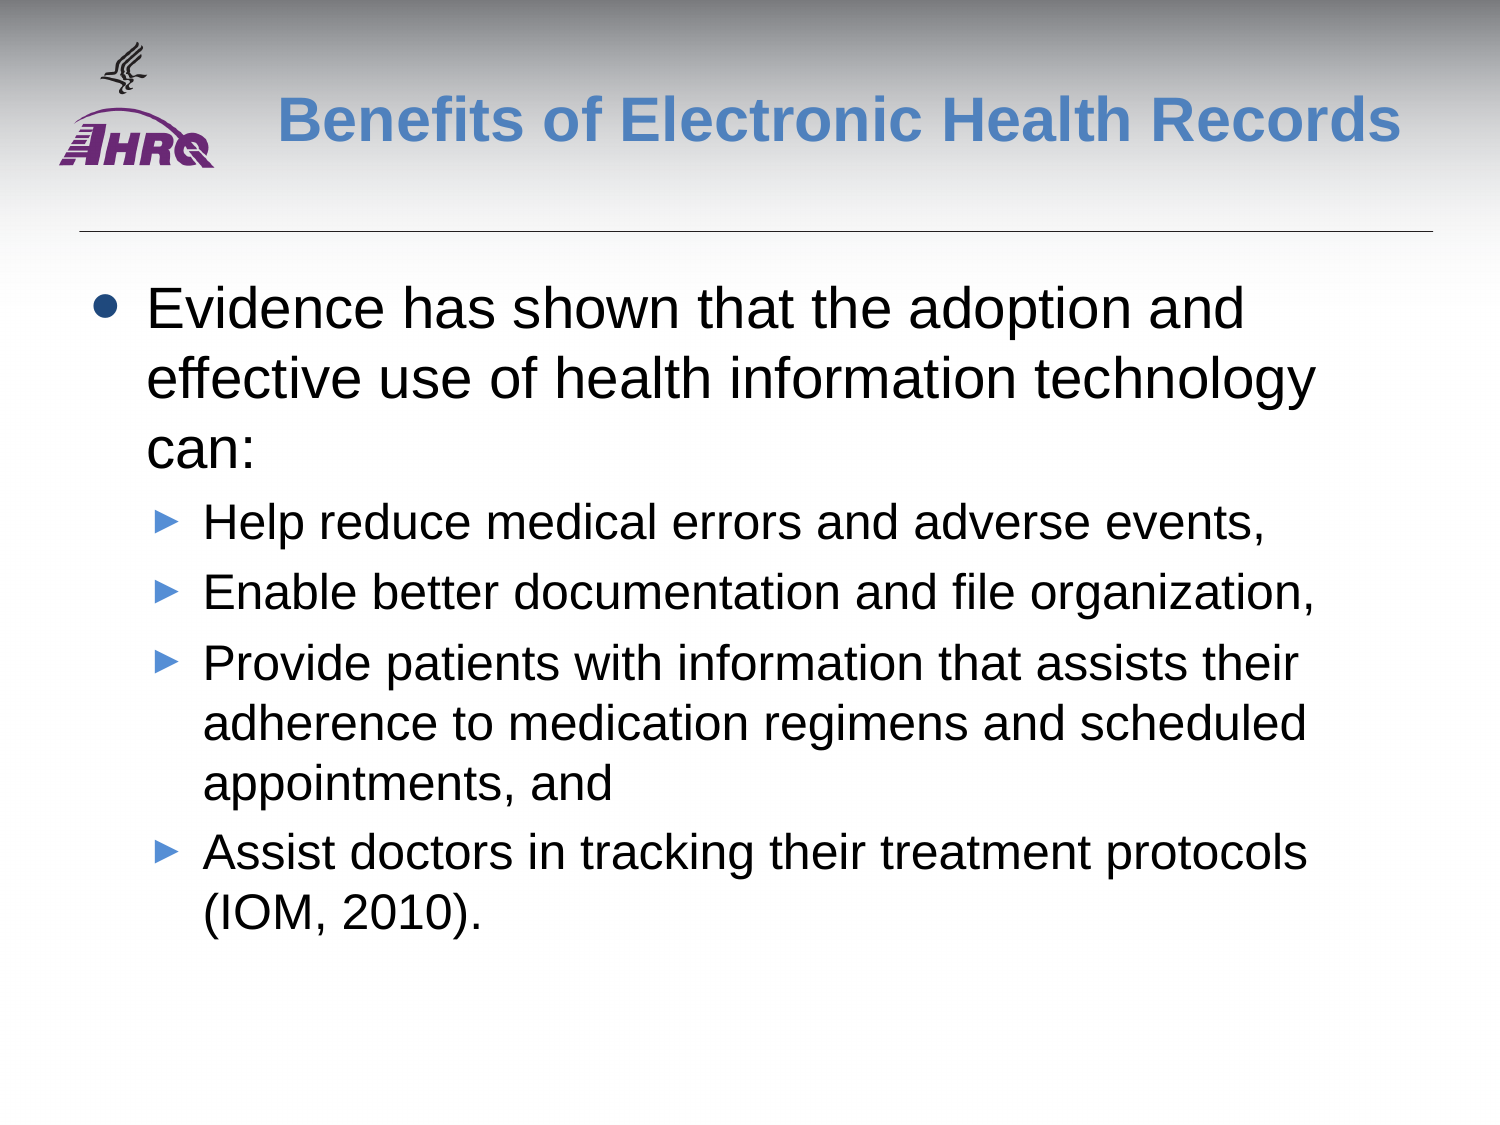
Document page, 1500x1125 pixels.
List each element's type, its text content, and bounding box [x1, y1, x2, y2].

picture [0, 0, 1500, 1125]
list Evidence has shown that the adoption and effective use of health information technology can: Help reduce medical errors and adverse events, Enable better documentation and file organization, Provide patients with information that assists their adherence to medication regimens and scheduled appointments, and Assist doctors in tracking their treatment protocols (IOM, 2010). [75, 262, 1425, 1005]
title Benefits of Electronic Health Records [262, 45, 1425, 188]
